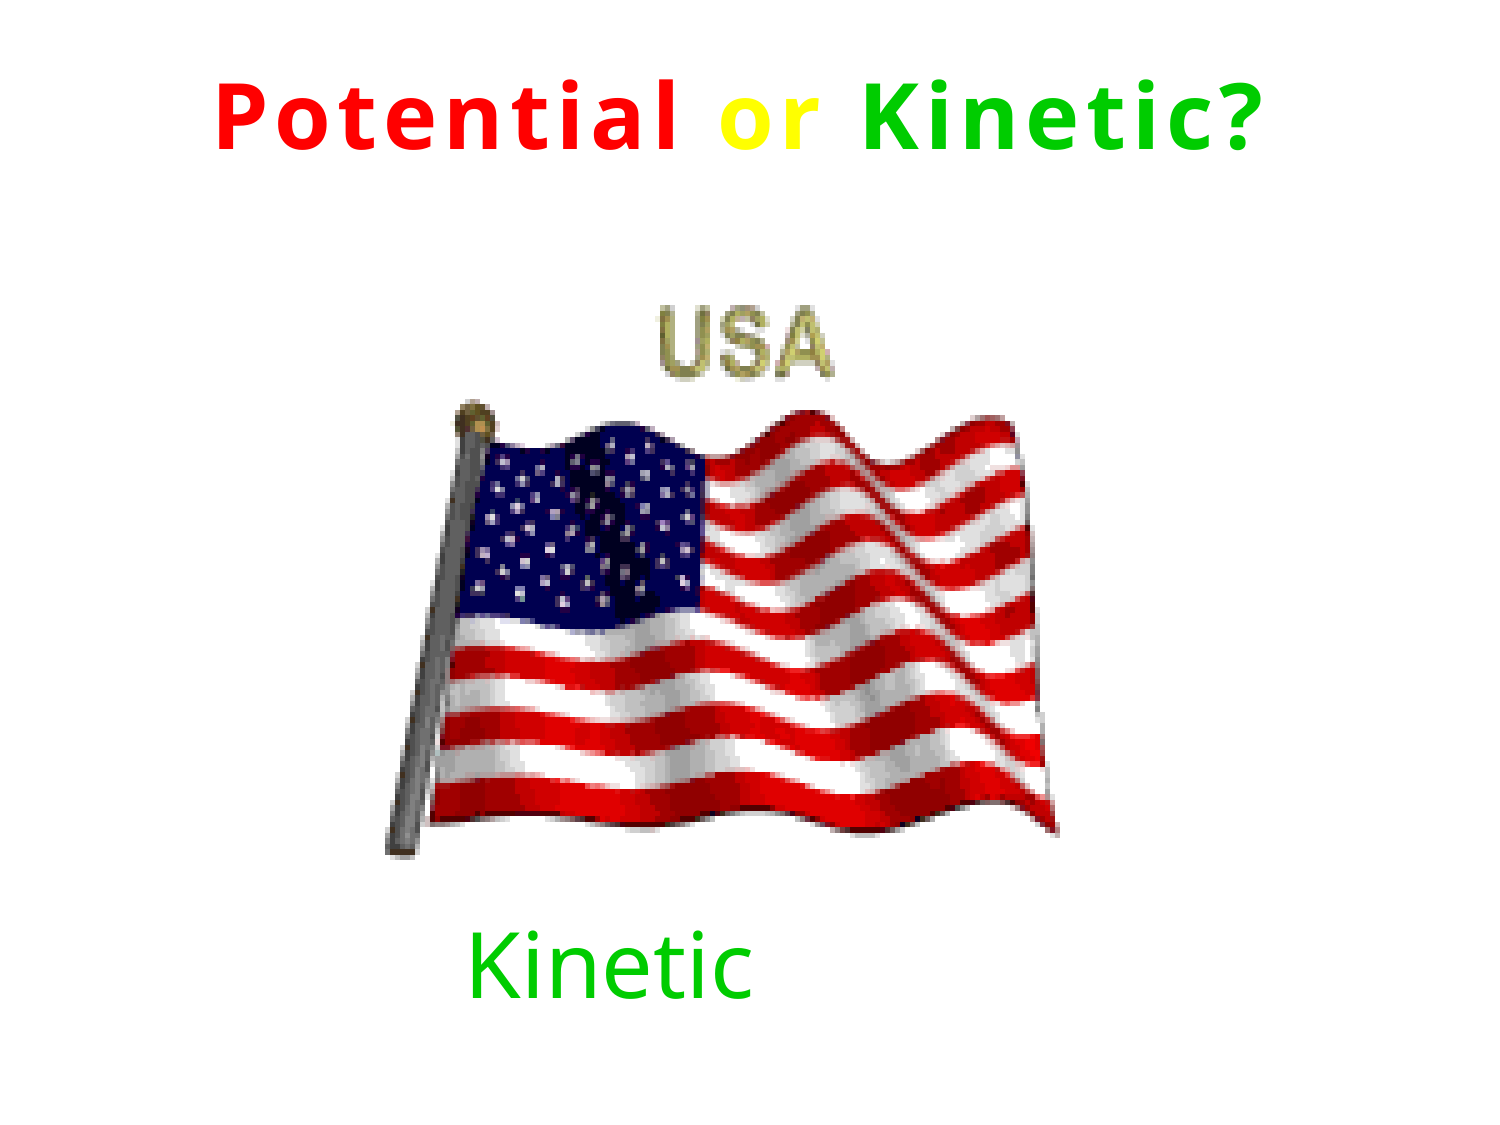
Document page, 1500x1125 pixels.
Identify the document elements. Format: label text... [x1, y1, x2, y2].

text_box Potential or Kinetic? [75, 49, 1400, 175]
picture [349, 262, 1151, 921]
text_box Kinetic [449, 899, 1288, 1025]
